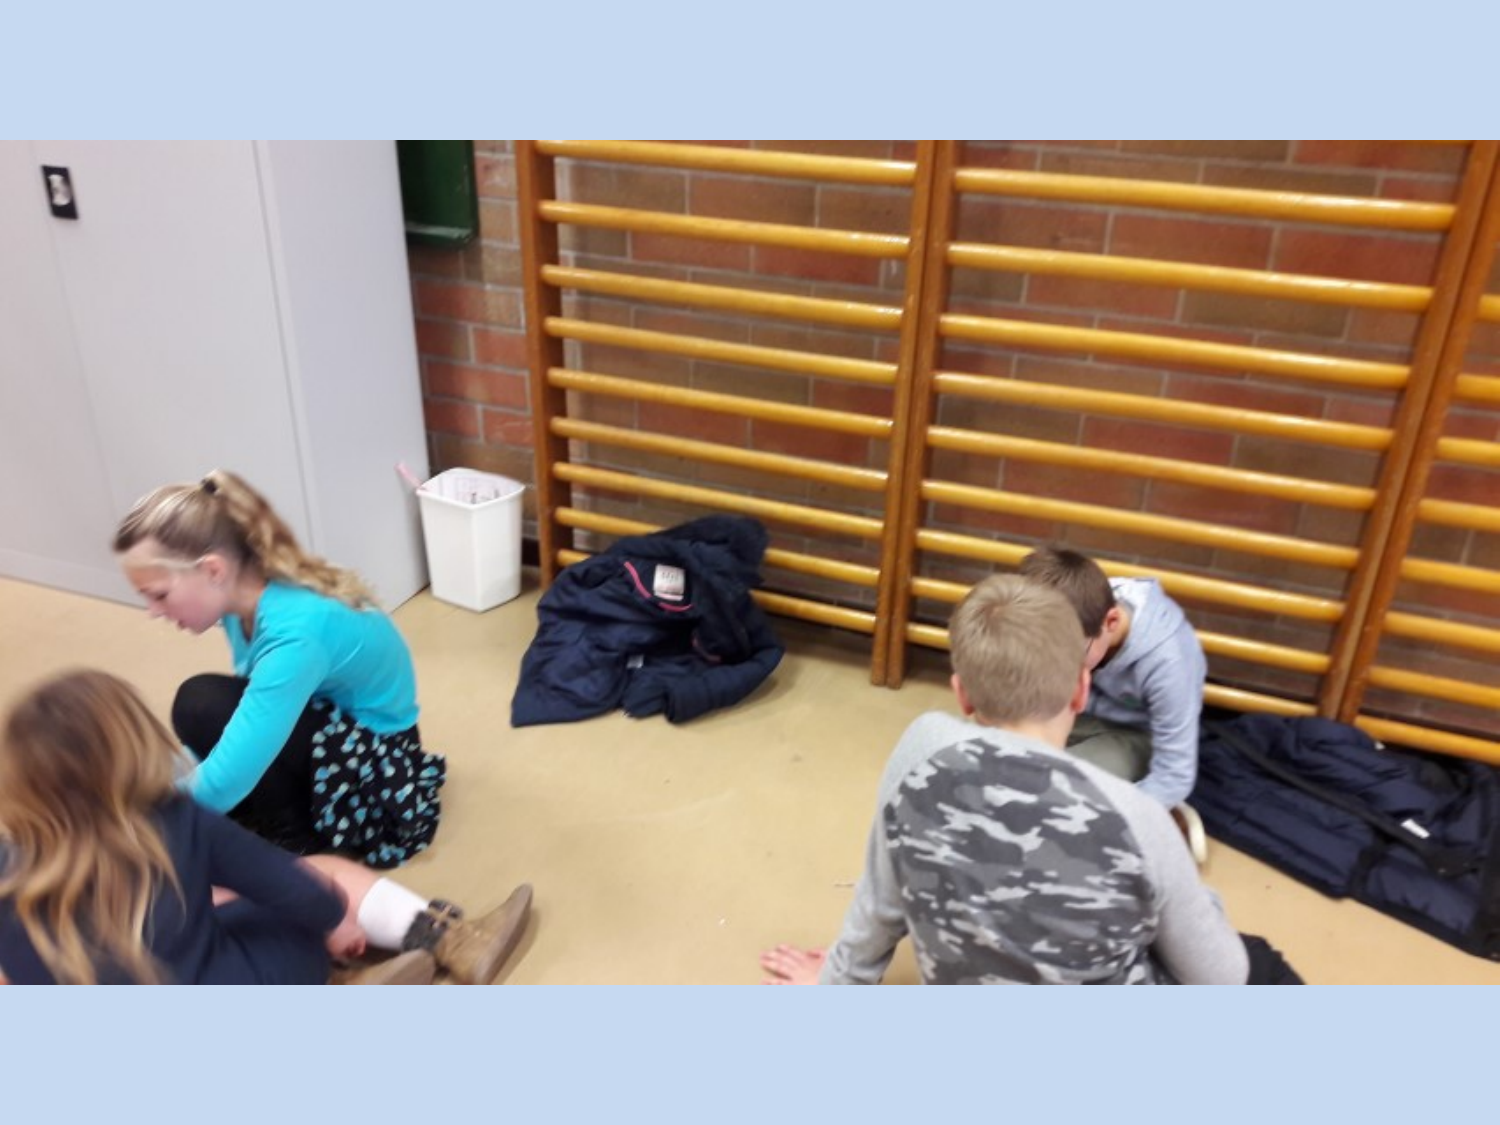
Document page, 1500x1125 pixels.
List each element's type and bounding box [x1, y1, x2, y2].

picture [0, 140, 1500, 985]
